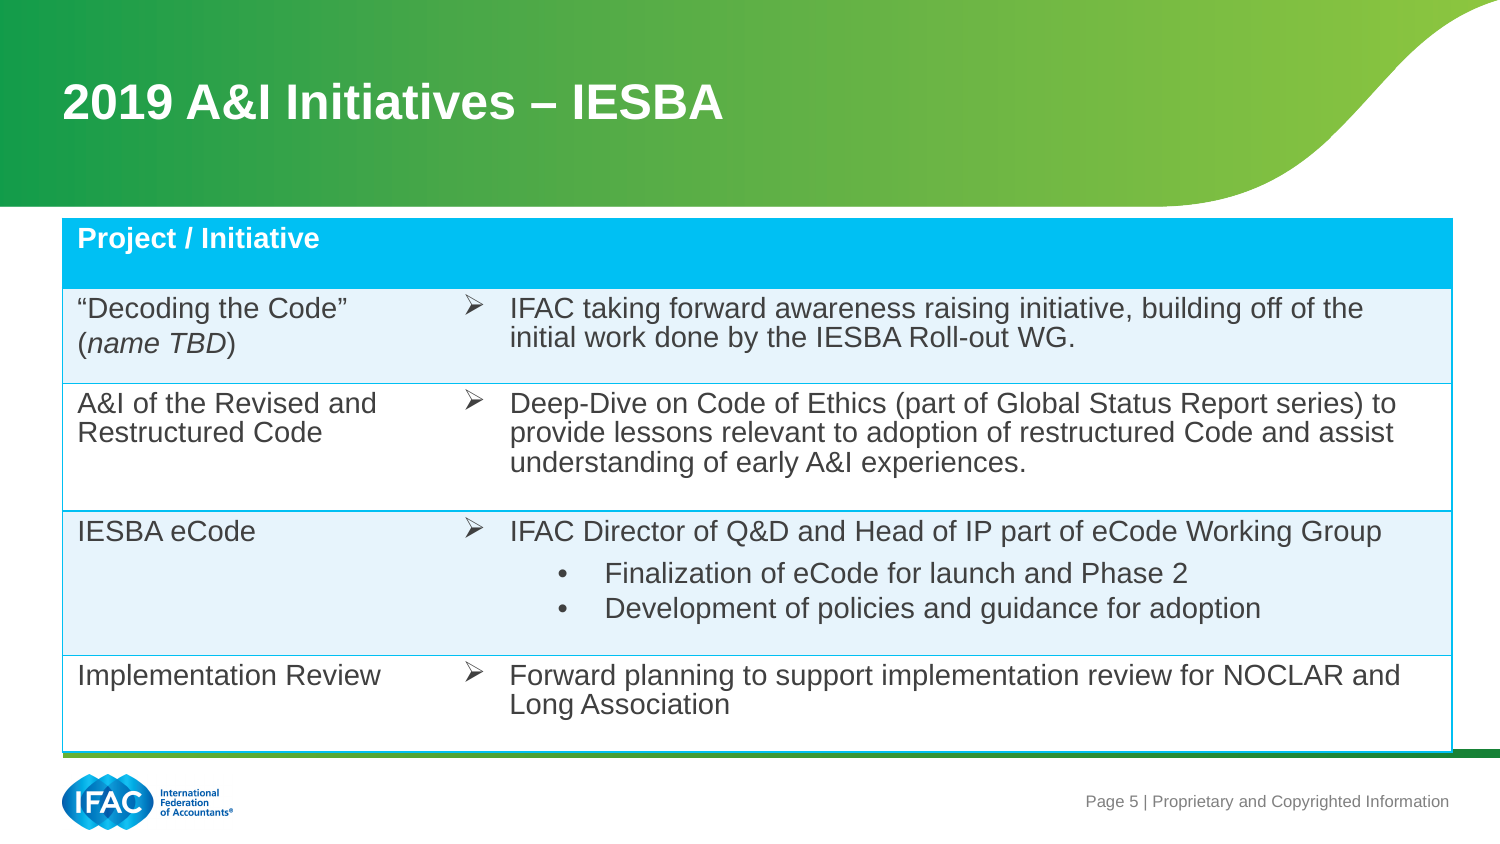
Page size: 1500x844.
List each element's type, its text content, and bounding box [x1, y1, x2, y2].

picture [0, 0, 1500, 207]
table_cell “Decoding the Code” (name TBD) [63, 289, 448, 383]
table_cell IFAC Director of Q&D and Head of IP part of eCode Working Group Finalization of eCode for launch and Phase 2 Development of policies and guidance for adoption [448, 512, 1451, 655]
picture [111, 774, 123, 778]
picture [77, 785, 140, 819]
table_cell IFAC taking forward awareness raising initiative, building off of the initial work done by the IESBA Roll-out WG. [448, 289, 1451, 383]
picture [129, 774, 233, 830]
table_cell Deep-Dive on Code of Ethics (part of Global Status Report series) to provide lessons relevant to adoption of restructured Code and assist understanding of early A&I experiences. [448, 384, 1451, 510]
table_cell Forward planning to support implementation review for NOCLAR and Long Association [448, 656, 1451, 751]
title 2019 A&I Initiatives – IESBA [62, 66, 1300, 132]
table_cell A&I of the Revised and Restructured Code [63, 384, 448, 510]
table_header [448, 219, 1451, 287]
picture [62, 774, 86, 830]
table_cell Implementation Review [63, 656, 448, 751]
picture [93, 826, 104, 830]
table_cell IESBA eCode [63, 512, 448, 655]
picture [92, 774, 105, 778]
table_header Project / Initiative [63, 219, 448, 287]
